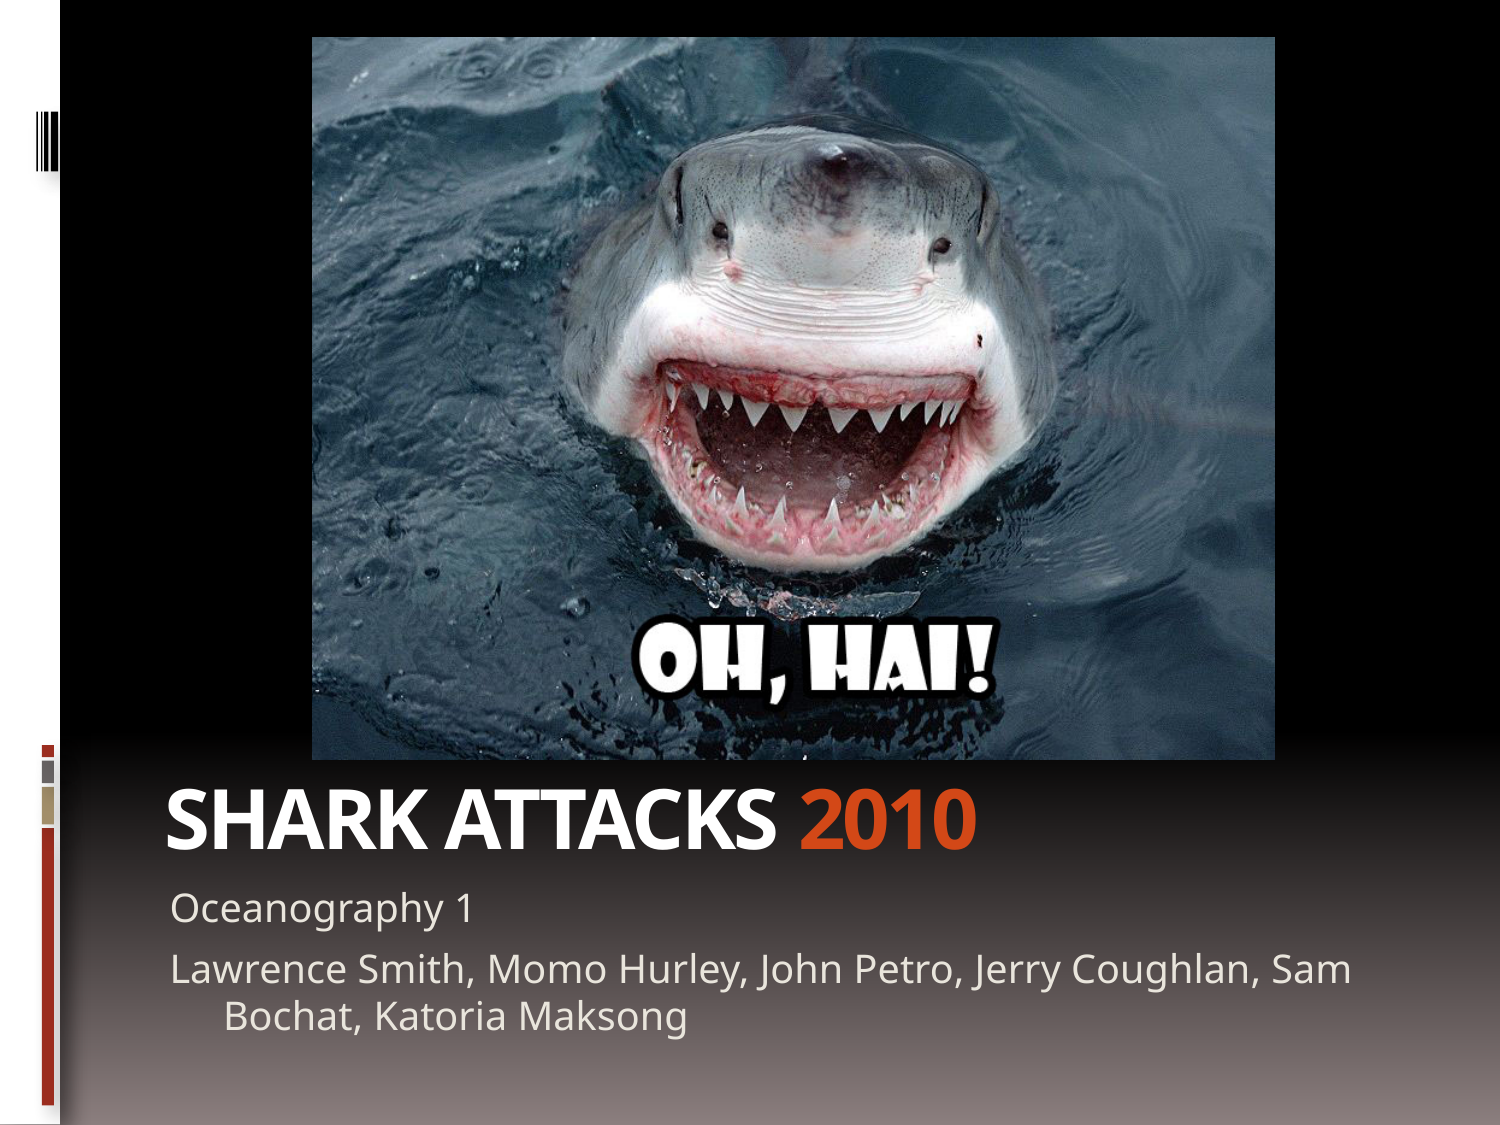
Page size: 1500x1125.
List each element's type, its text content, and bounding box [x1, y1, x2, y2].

title Shark ATTACKS 2010 [150, 549, 1425, 874]
picture [312, 37, 1276, 760]
list Oceanography 1 Lawrence Smith, Momo Hurley, John Petro, Jerry Coughlan, Sam Bochat, Katoria Maksong [150, 875, 1425, 1048]
